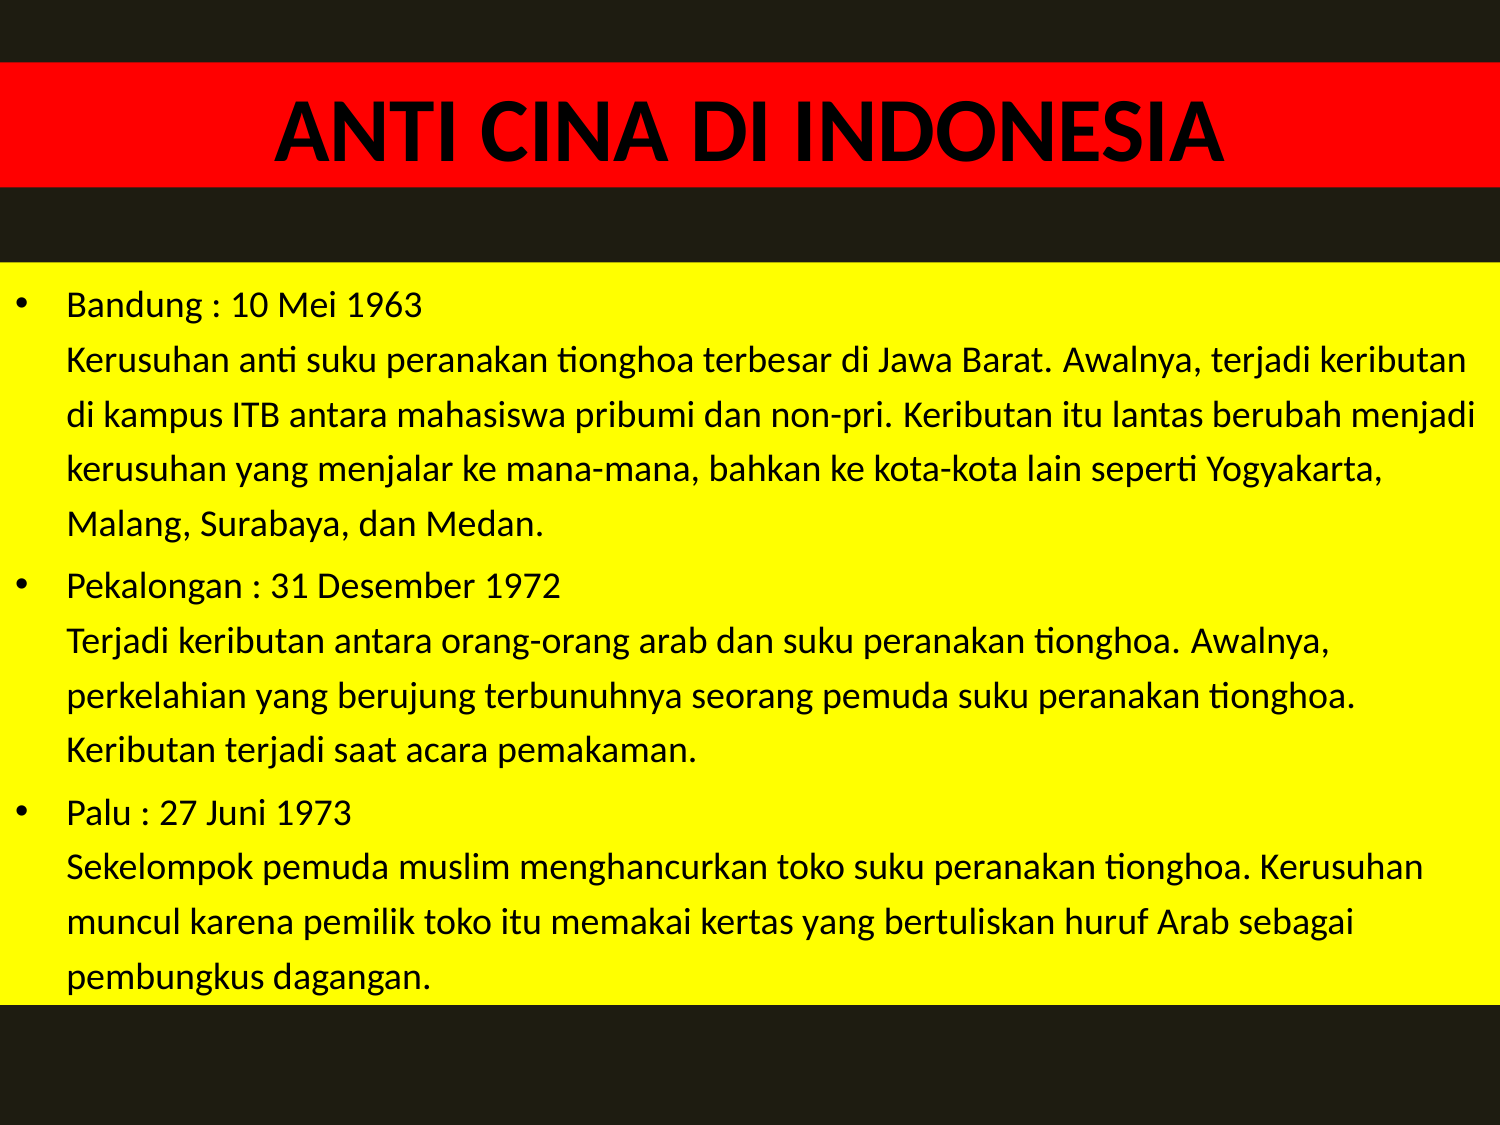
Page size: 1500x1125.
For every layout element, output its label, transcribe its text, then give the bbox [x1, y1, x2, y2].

title ANTI CINA DI INDONESIA [0, 62, 1500, 188]
list Bandung : 10 Mei 1963 Kerusuhan anti suku peranakan tionghoa terbesar di Jawa Barat. Awalnya, terjadi keributan di kampus ITB antara mahasiswa pribumi dan non-pri. Keributan itu lantas berubah menjadi kerusuhan yang menjalar ke mana-mana, bahkan ke kota-kota lain seperti Yogyakarta, Malang, Surabaya, dan Medan. Pekalongan : 31 Desember 1972 Terjadi keributan antara orang-orang arab dan suku peranakan tionghoa. Awalnya, perkelahian yang berujung terbunuhnya seorang pemuda suku peranakan tionghoa. Keributan terjadi saat acara pemakaman. Palu : 27 Juni 1973 Sekelompok pemuda muslim menghancurkan toko suku peranakan tionghoa. Kerusuhan muncul karena pemilik toko itu memakai kertas yang bertuliskan huruf Arab sebagai pembungkus dagangan. [0, 262, 1500, 1005]
